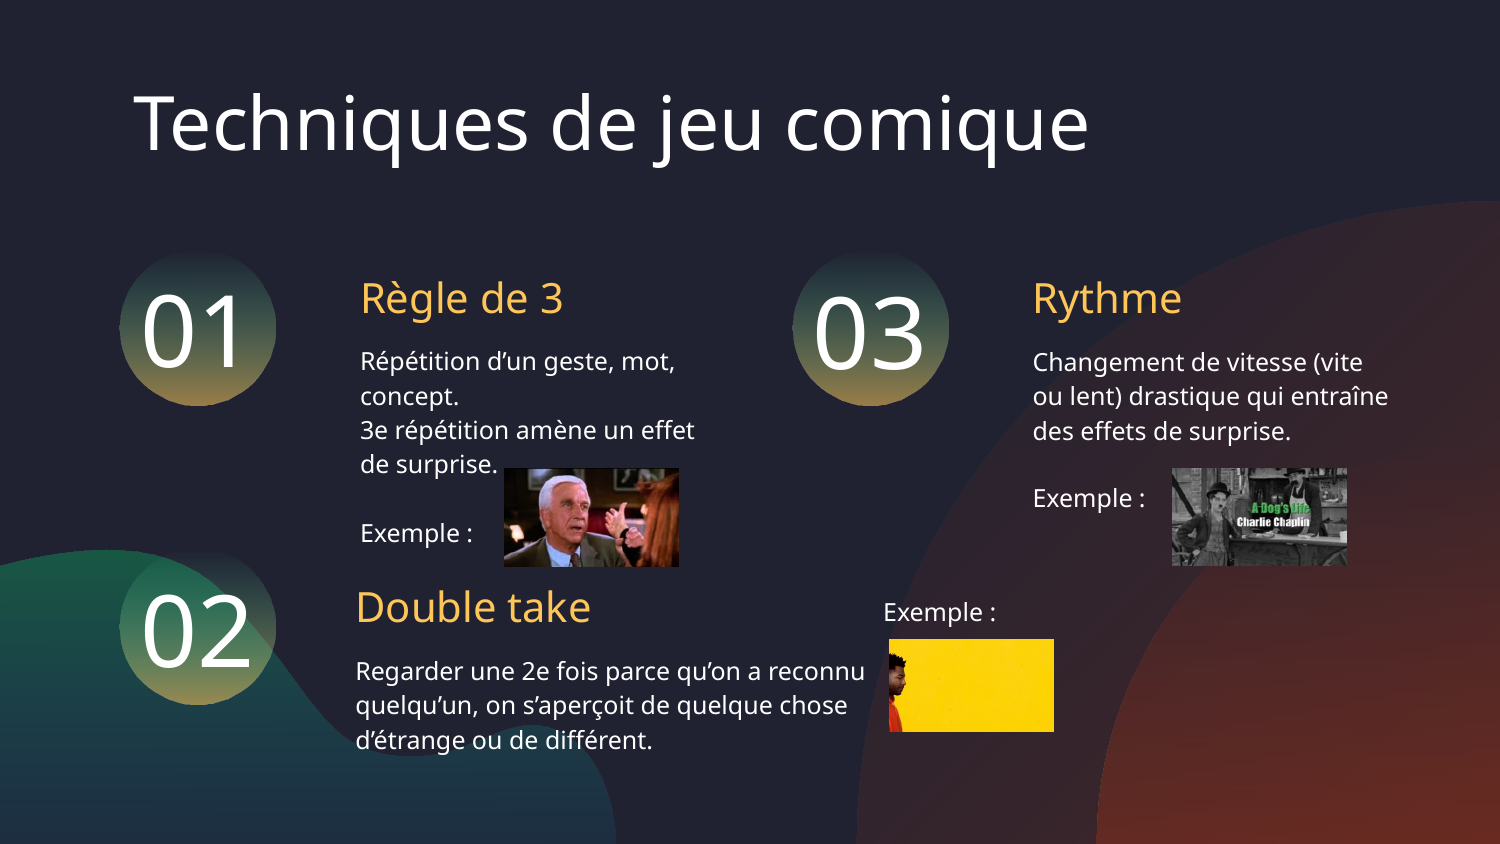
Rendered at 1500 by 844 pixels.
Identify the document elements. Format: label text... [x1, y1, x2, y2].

title 02 [118, 546, 278, 708]
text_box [503, 467, 680, 568]
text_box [1171, 467, 1348, 567]
subtitle Règle de 3 [345, 248, 750, 327]
subtitle Regarder une 2e fois parce qu’on a reconnu quelqu’un, on s’aperçoit de quelque chose d’étrange ou de différent. [340, 635, 851, 755]
title 03 [790, 249, 851, 411]
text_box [856, 199, 1500, 844]
text_box [0, 549, 616, 844]
subtitle Répétition d’un geste, mot, concept. 3e répétition amène un effet de surprise. Exemple : [345, 326, 734, 469]
title Techniques de jeu comique [118, 60, 1330, 171]
title 01 [118, 249, 278, 406]
subtitle Double take [340, 558, 730, 636]
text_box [888, 638, 1055, 733]
